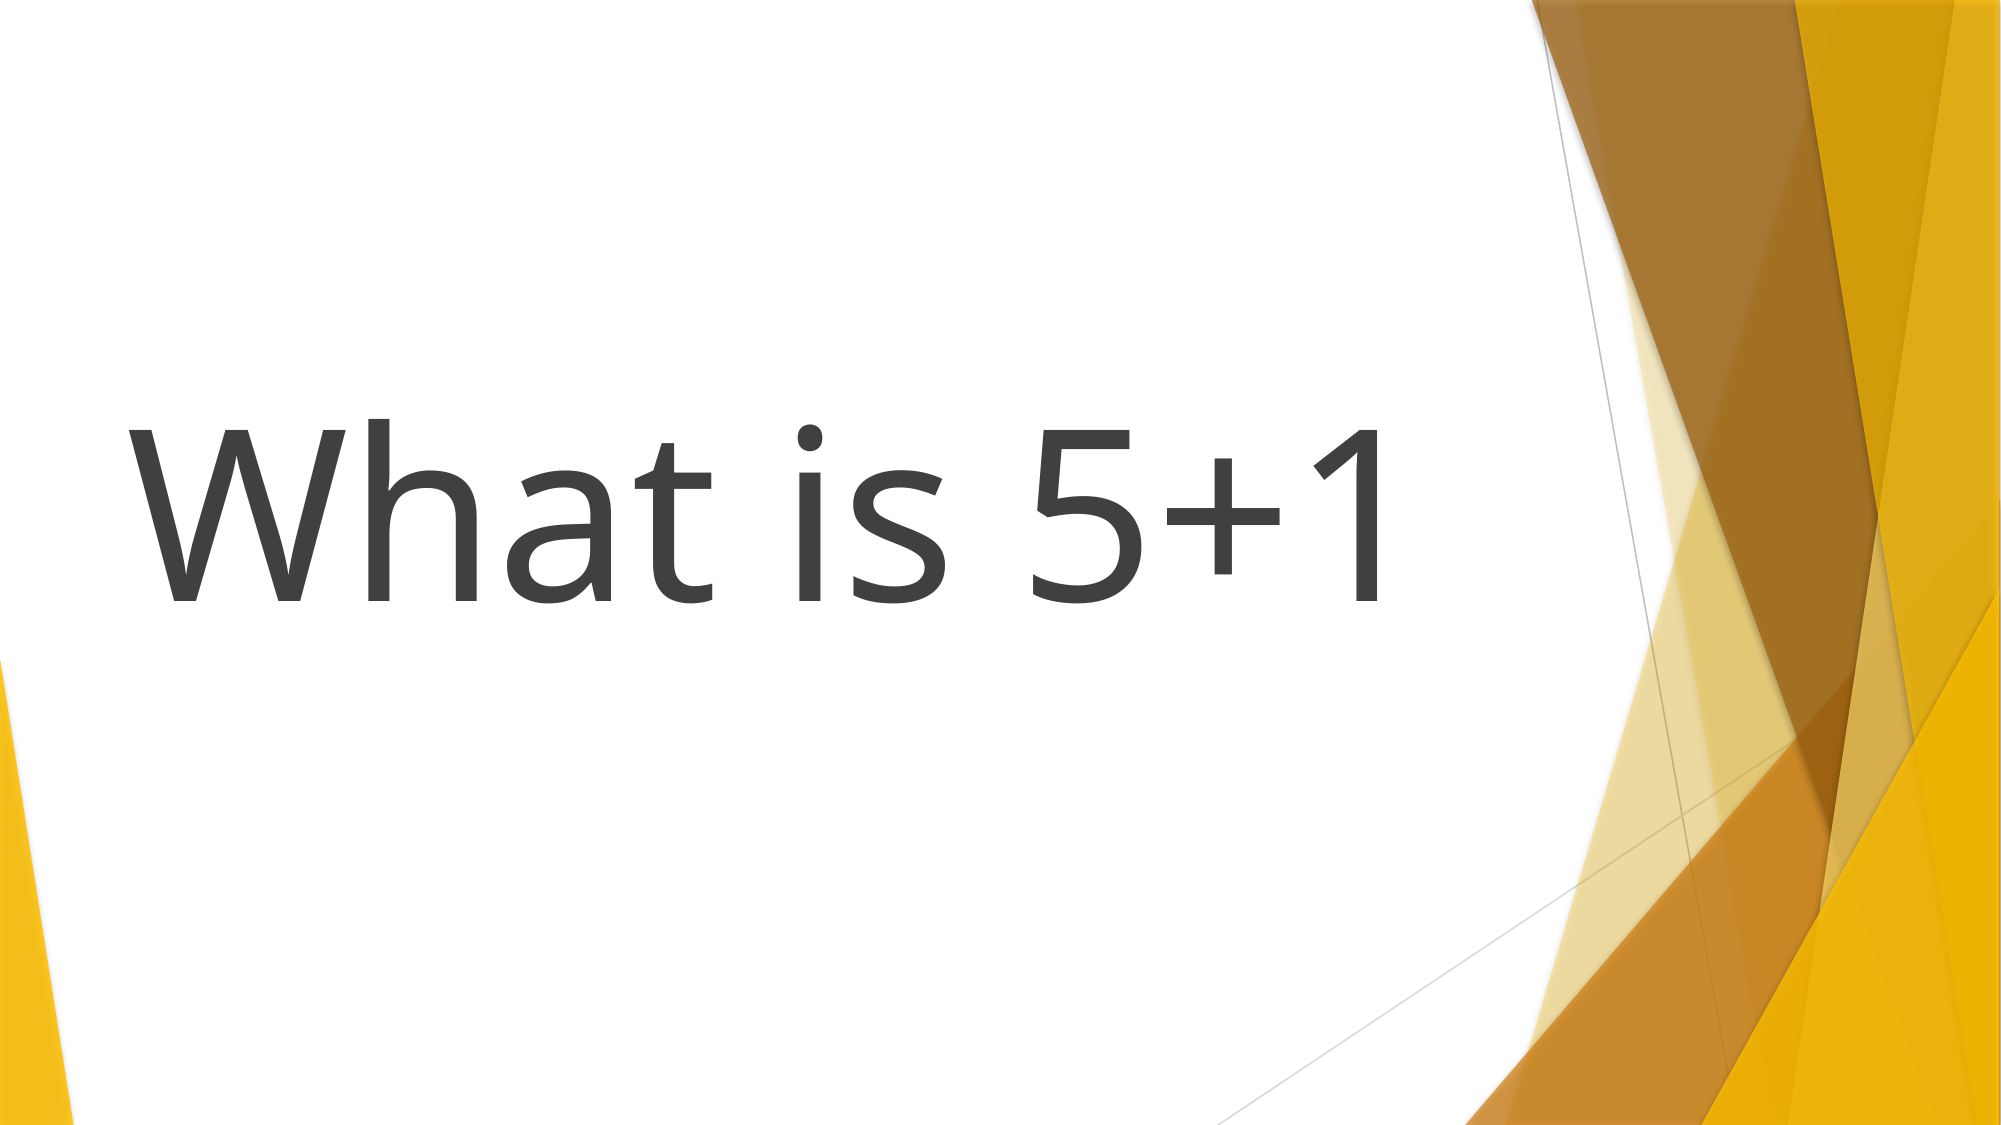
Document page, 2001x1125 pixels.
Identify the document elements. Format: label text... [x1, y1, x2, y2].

list What is 5+1 [111, 354, 1522, 992]
